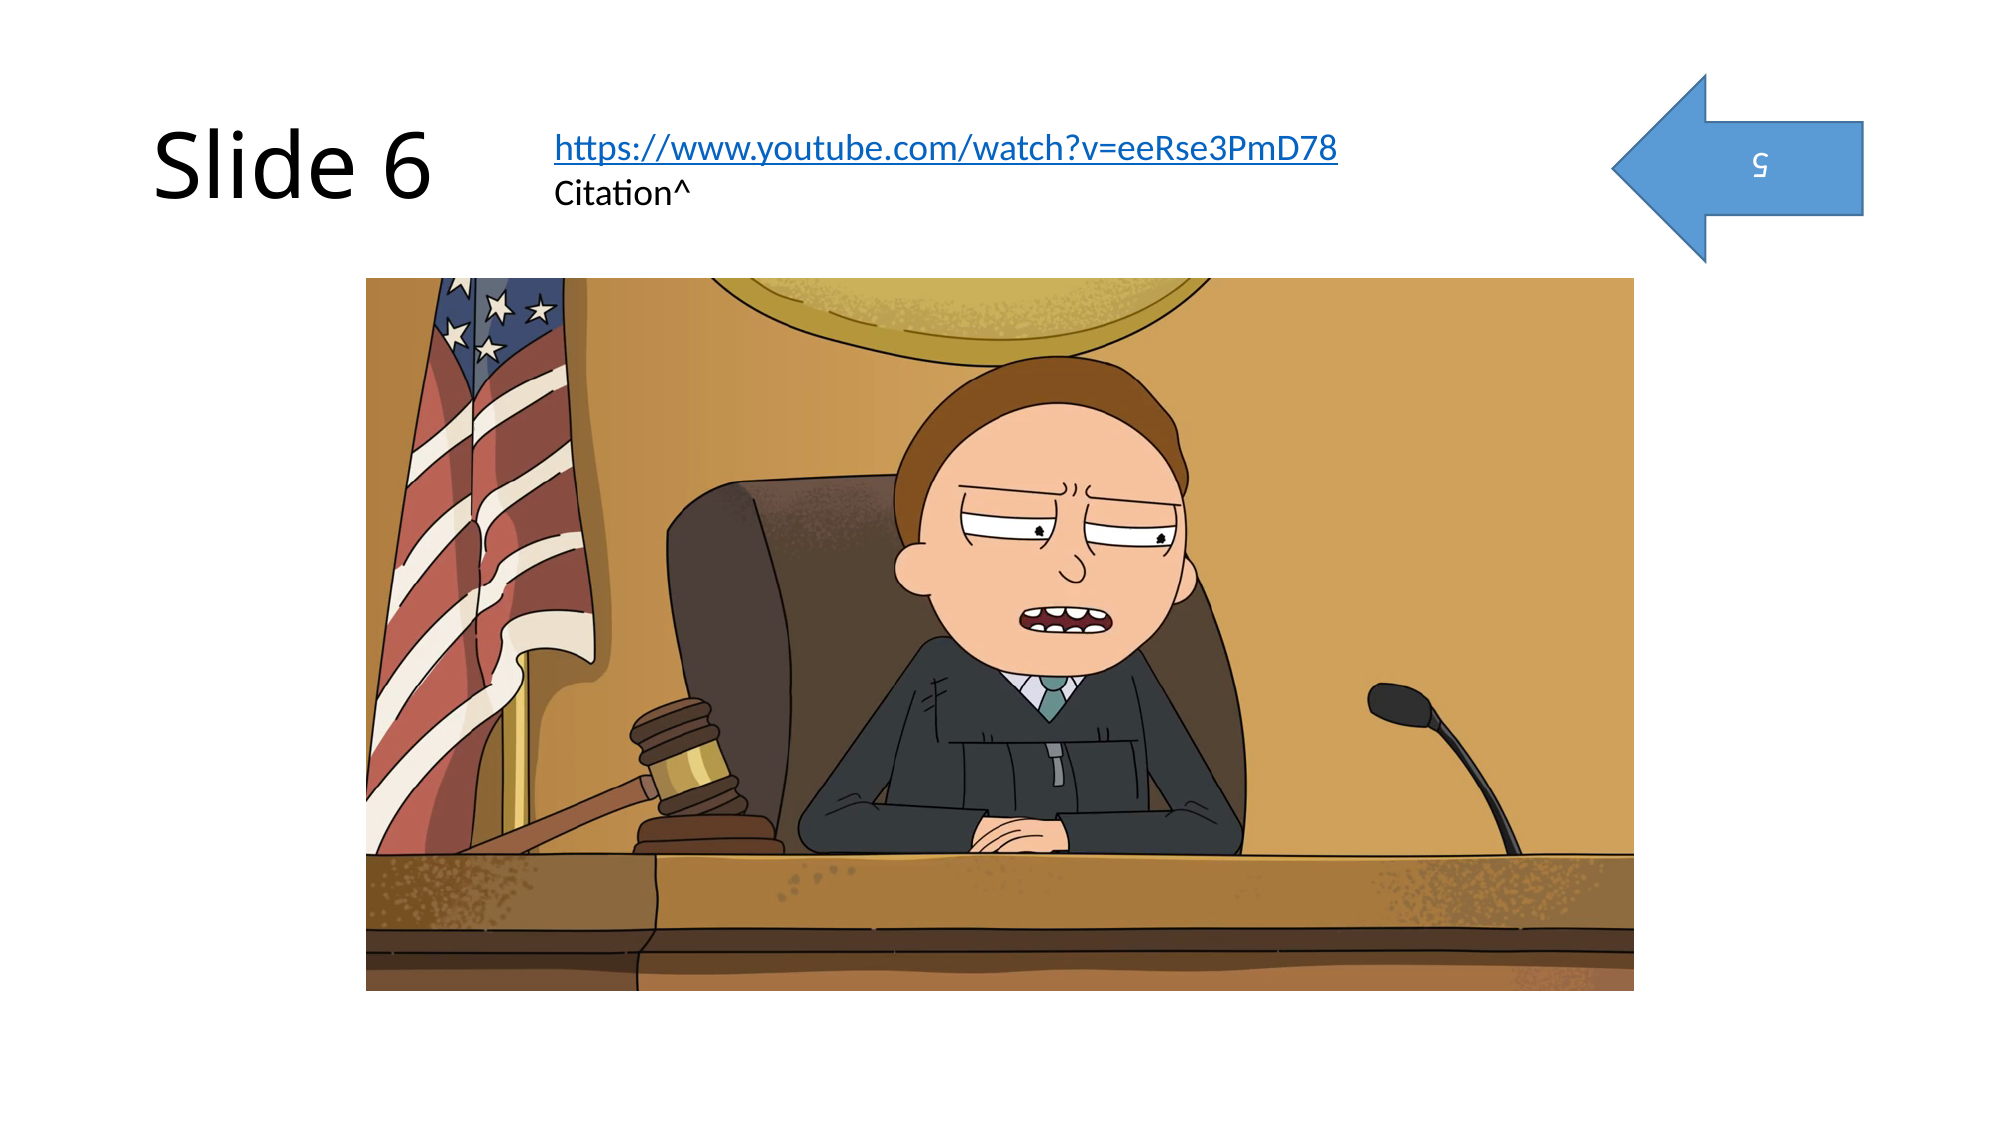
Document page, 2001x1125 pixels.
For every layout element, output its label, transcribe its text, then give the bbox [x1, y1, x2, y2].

text_box https://www.youtube.com/watch?v=eeRse3PmD78 Citation^ [539, 115, 1540, 221]
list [365, 277, 1635, 992]
text_box 5 [1611, 73, 1864, 264]
title Slide 6 [137, 59, 1863, 278]
